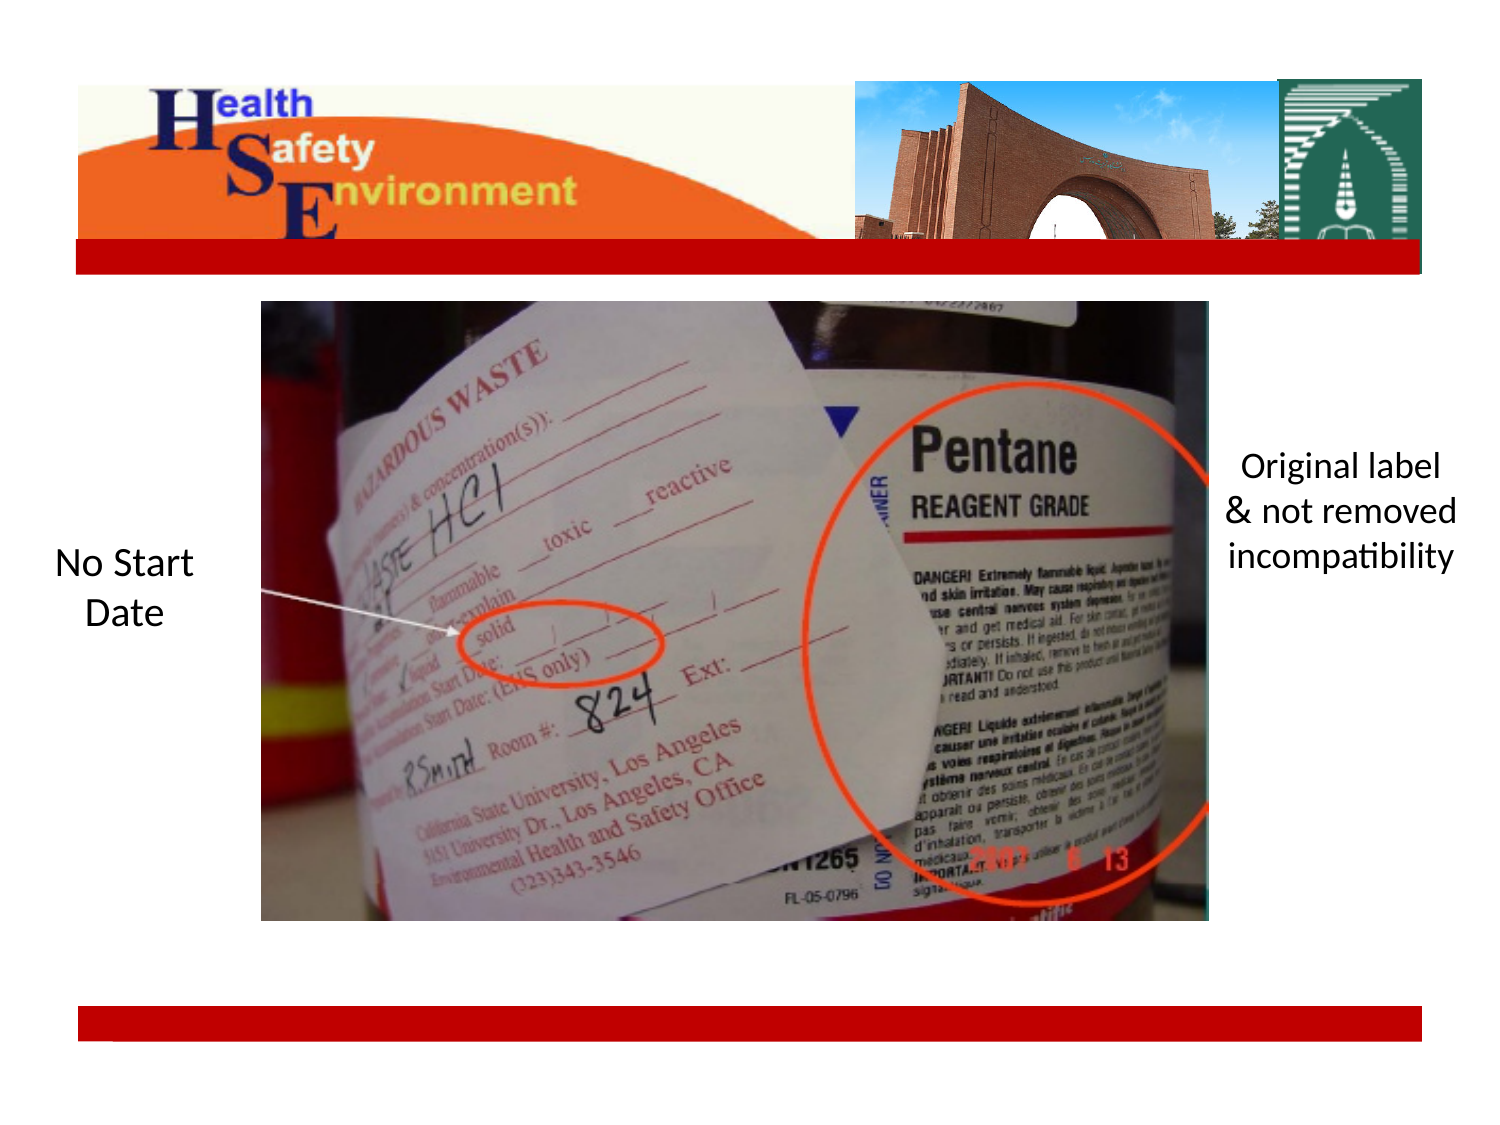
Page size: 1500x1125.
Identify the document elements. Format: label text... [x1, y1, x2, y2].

picture [78, 79, 1422, 274]
picture [260, 301, 1209, 921]
text_box Original label not removed & incompatibility [1214, 433, 1500, 584]
text_box No Start Date [0, 527, 250, 643]
